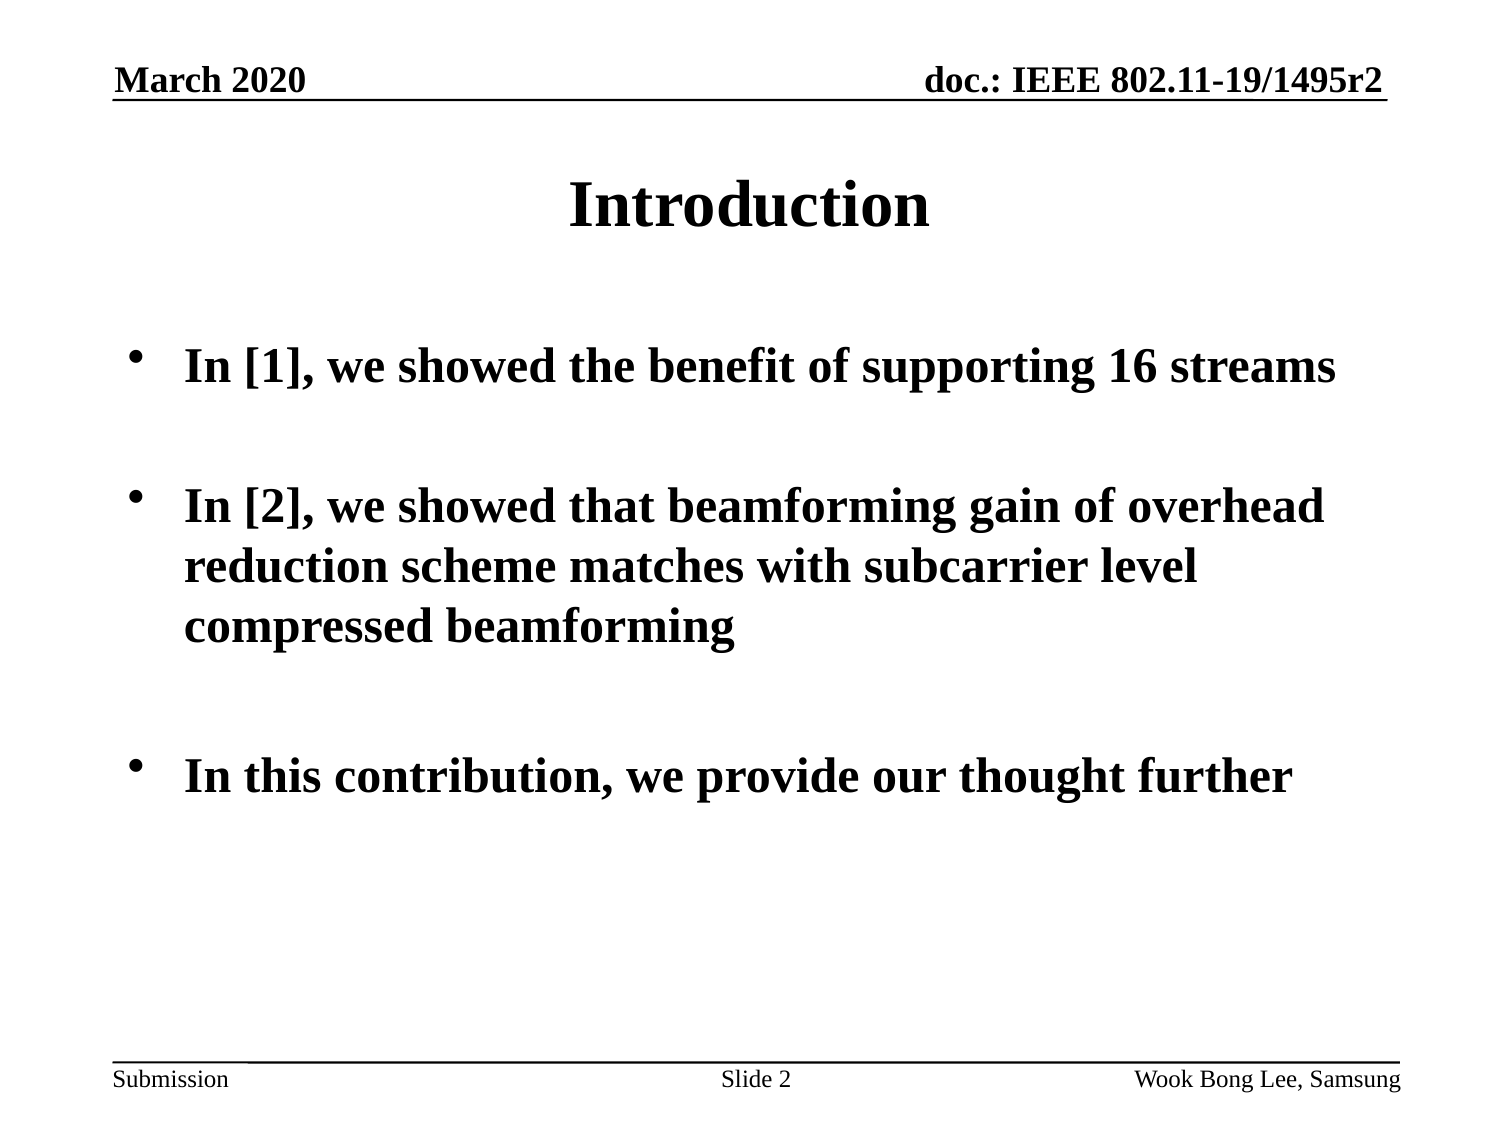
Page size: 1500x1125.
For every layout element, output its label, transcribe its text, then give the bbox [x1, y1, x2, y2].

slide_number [114, 54, 309, 101]
list In [1], we showed the benefit of supporting 16 streams In [2], we showed that beamforming gain of overhead reduction scheme matches with subcarrier level compressed beamforming In this contribution, we provide our thought further [112, 324, 1388, 1001]
footer Wook Bong Lee, Samsung [1130, 1061, 1402, 1093]
slide_number Slide 2 [712, 1061, 800, 1093]
title Introduction [112, 112, 1388, 288]
